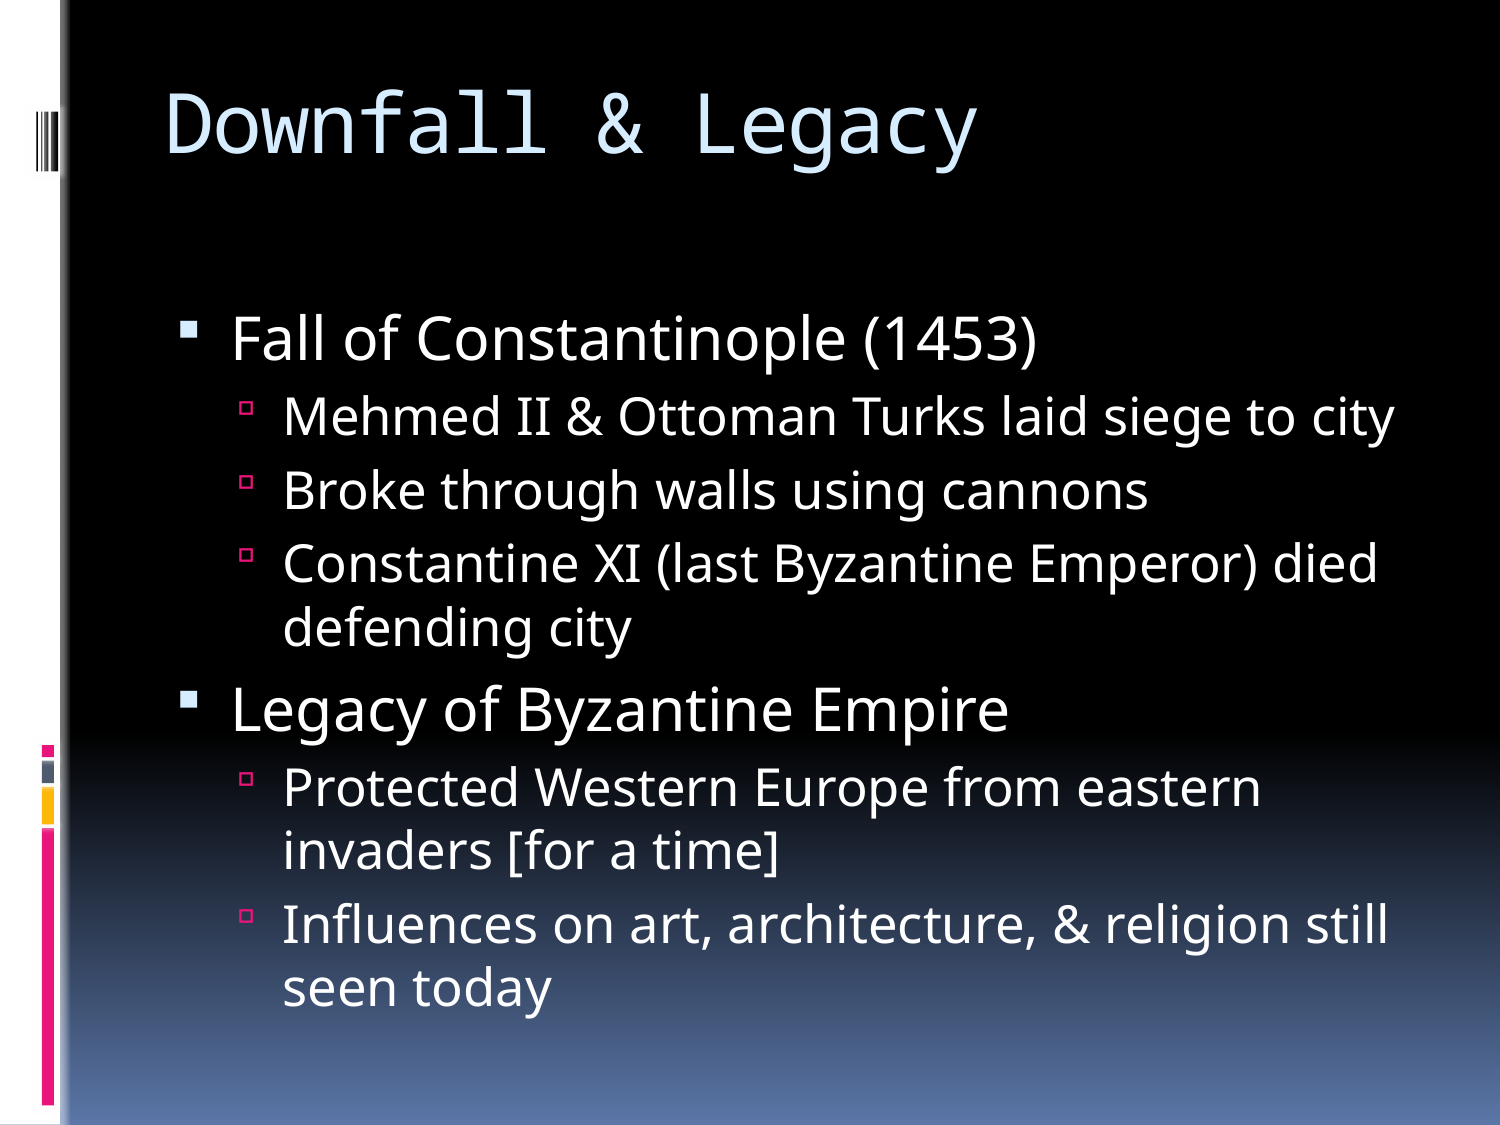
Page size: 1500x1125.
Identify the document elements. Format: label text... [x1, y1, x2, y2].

title Downfall & Legacy [150, 62, 1463, 213]
list Fall of Constantinople (1453) Mehmed II & Ottoman Turks laid siege to city Broke through walls using cannons Constantine XI (last Byzantine Emperor) died defending city Legacy of Byzantine Empire Protected Western Europe from eastern invaders [for a time] Influences on art, architecture, & religion still seen today [150, 292, 1425, 1075]
